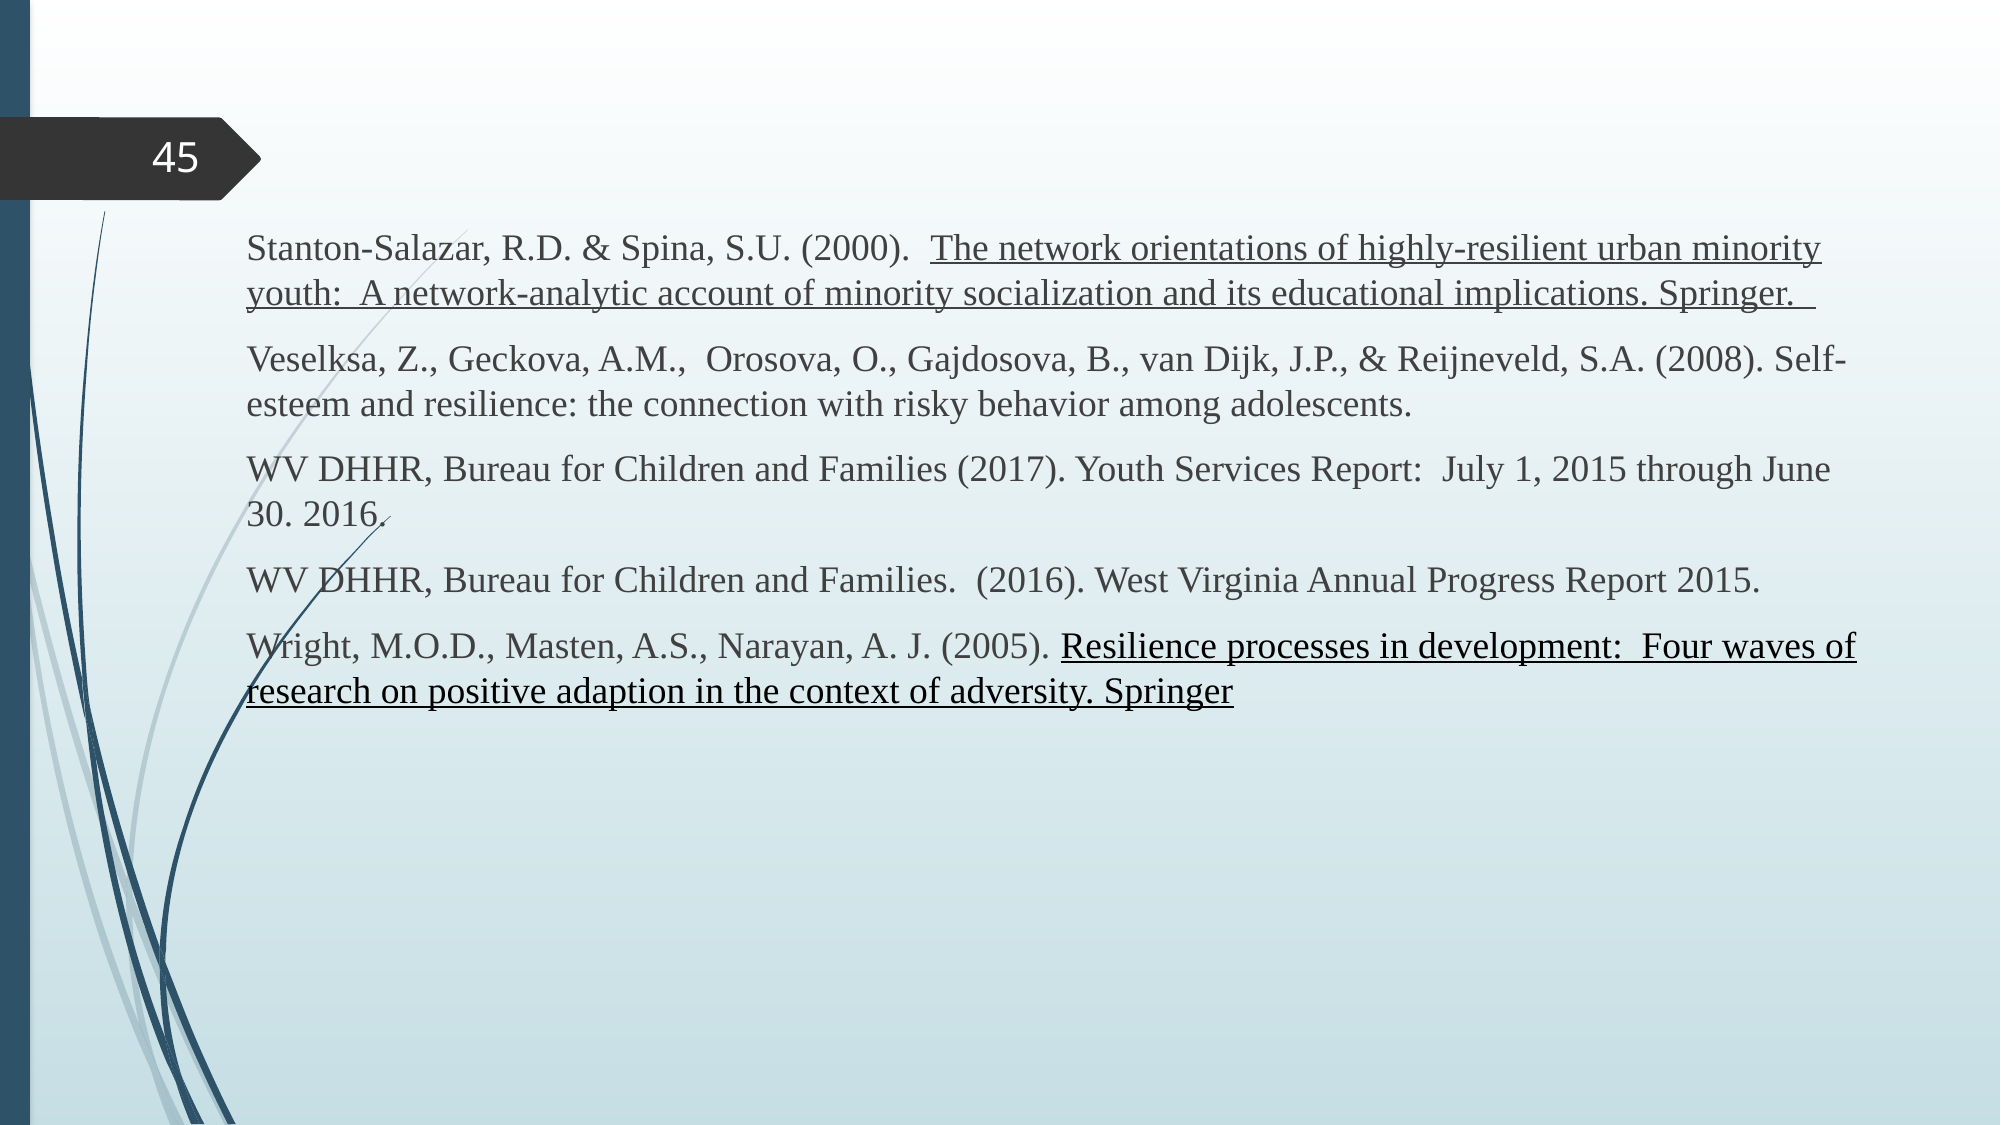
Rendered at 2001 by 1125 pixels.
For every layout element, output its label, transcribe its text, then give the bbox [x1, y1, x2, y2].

slide_number 45 [87, 129, 216, 190]
list Stanton-Salazar, R.D. & Spina, S.U. (2000). The network orientations of highly-resilient urban minority youth: A network-analytic account of minority socialization and its educational implications. Springer. Veselksa, Z., Geckova, A.M., Orosova, O., Gajdosova, B., van Dijk, J.P., & Reijneveld, S.A. (2008). Self-esteem and resilience: the connection with risky behavior among adolescents. WV DHHR, Bureau for Children and Families (2017). Youth Services Report: July 1, 2015 through June 30. 2016. WV DHHR, Bureau for Children and Families. (2016). West Virginia Annual Progress Report 2015. Wright, M.O.D., Masten, A.S., Narayan, A. J. (2005). Resilience processes in development: Four waves of research on positive adaption in the context of adversity. Springer [231, 215, 1895, 1015]
